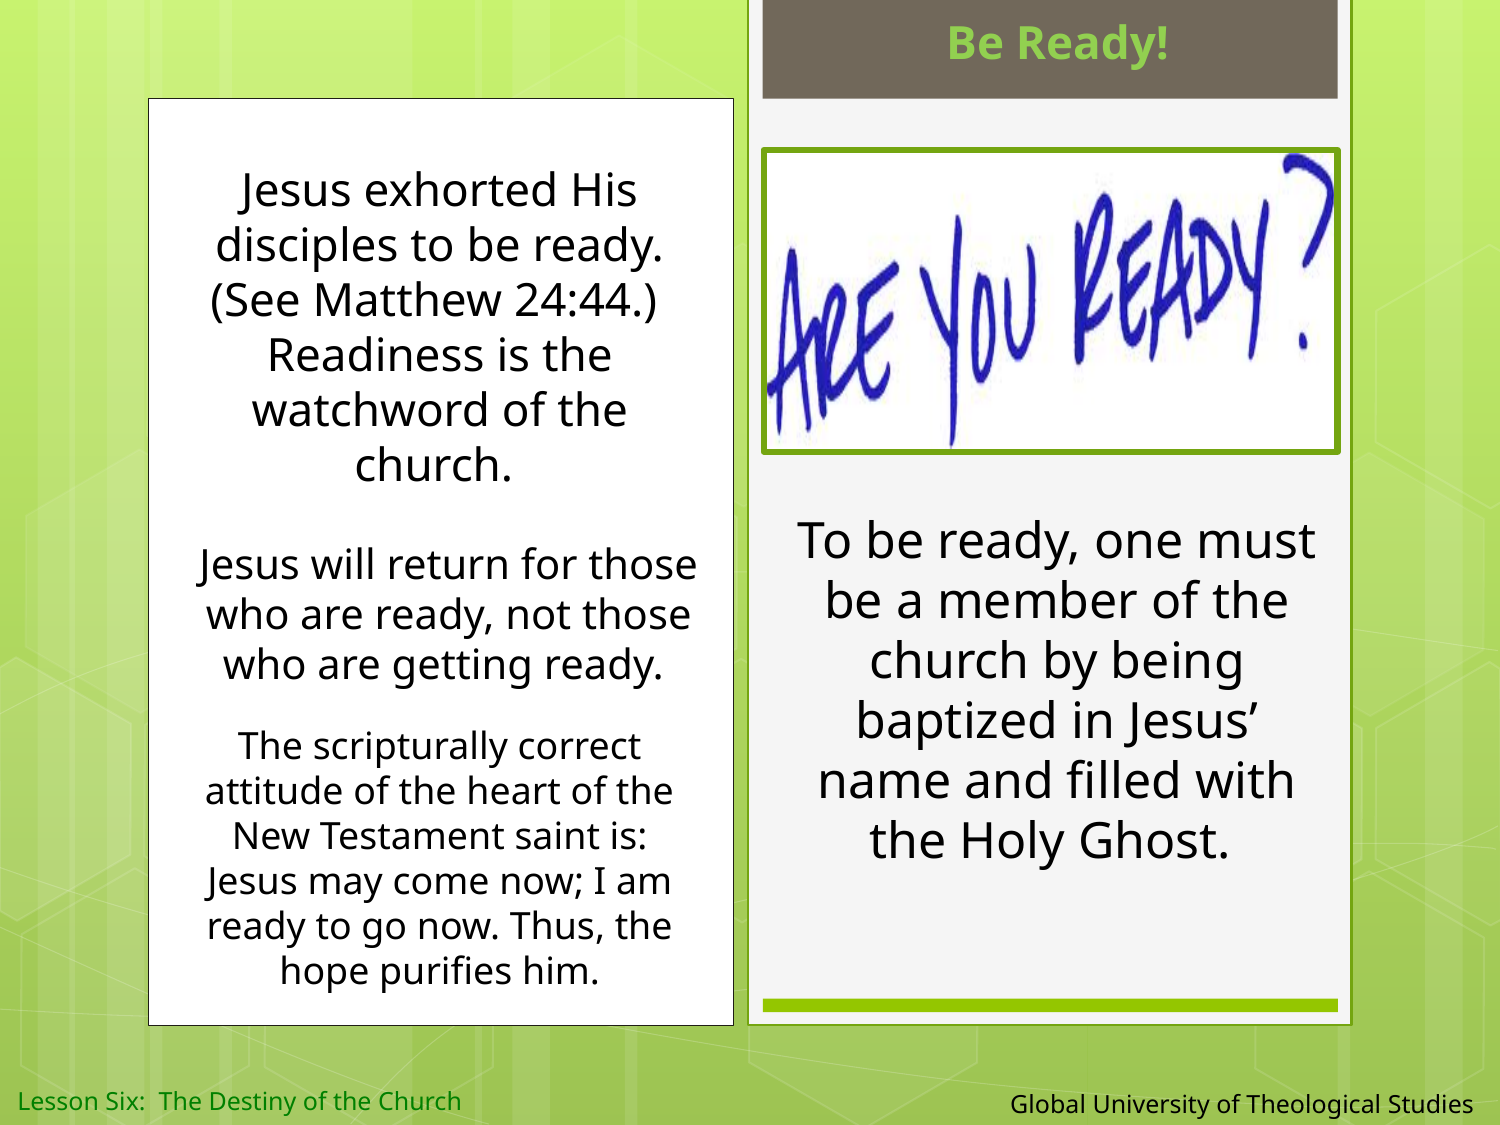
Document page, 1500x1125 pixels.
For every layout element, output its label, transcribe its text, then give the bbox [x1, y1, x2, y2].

picture [766, 152, 1335, 449]
text_box Global University of Theological Studies [996, 1073, 1500, 1117]
text_box Jesus will return for those who are ready, not those who are getting ready. [168, 530, 730, 696]
text_box Jesus exhorted His disciples to be ready. (See Matthew 24:44.) Readiness is the watchword of the church. [168, 153, 712, 498]
text_box To be ready, one must be a member of the church by being baptized in Jesus’ name and filled with the Holy Ghost. [776, 501, 1338, 877]
text_box The scripturally correct attitude of the heart of the New Testament saint is: Jesus may come now; I am ready to go now. Thus, the hope purifies him. [168, 714, 712, 1000]
text_box Be Ready! [776, 6, 1339, 77]
text_box Lesson Six: The Destiny of the Church [9, 1083, 513, 1118]
